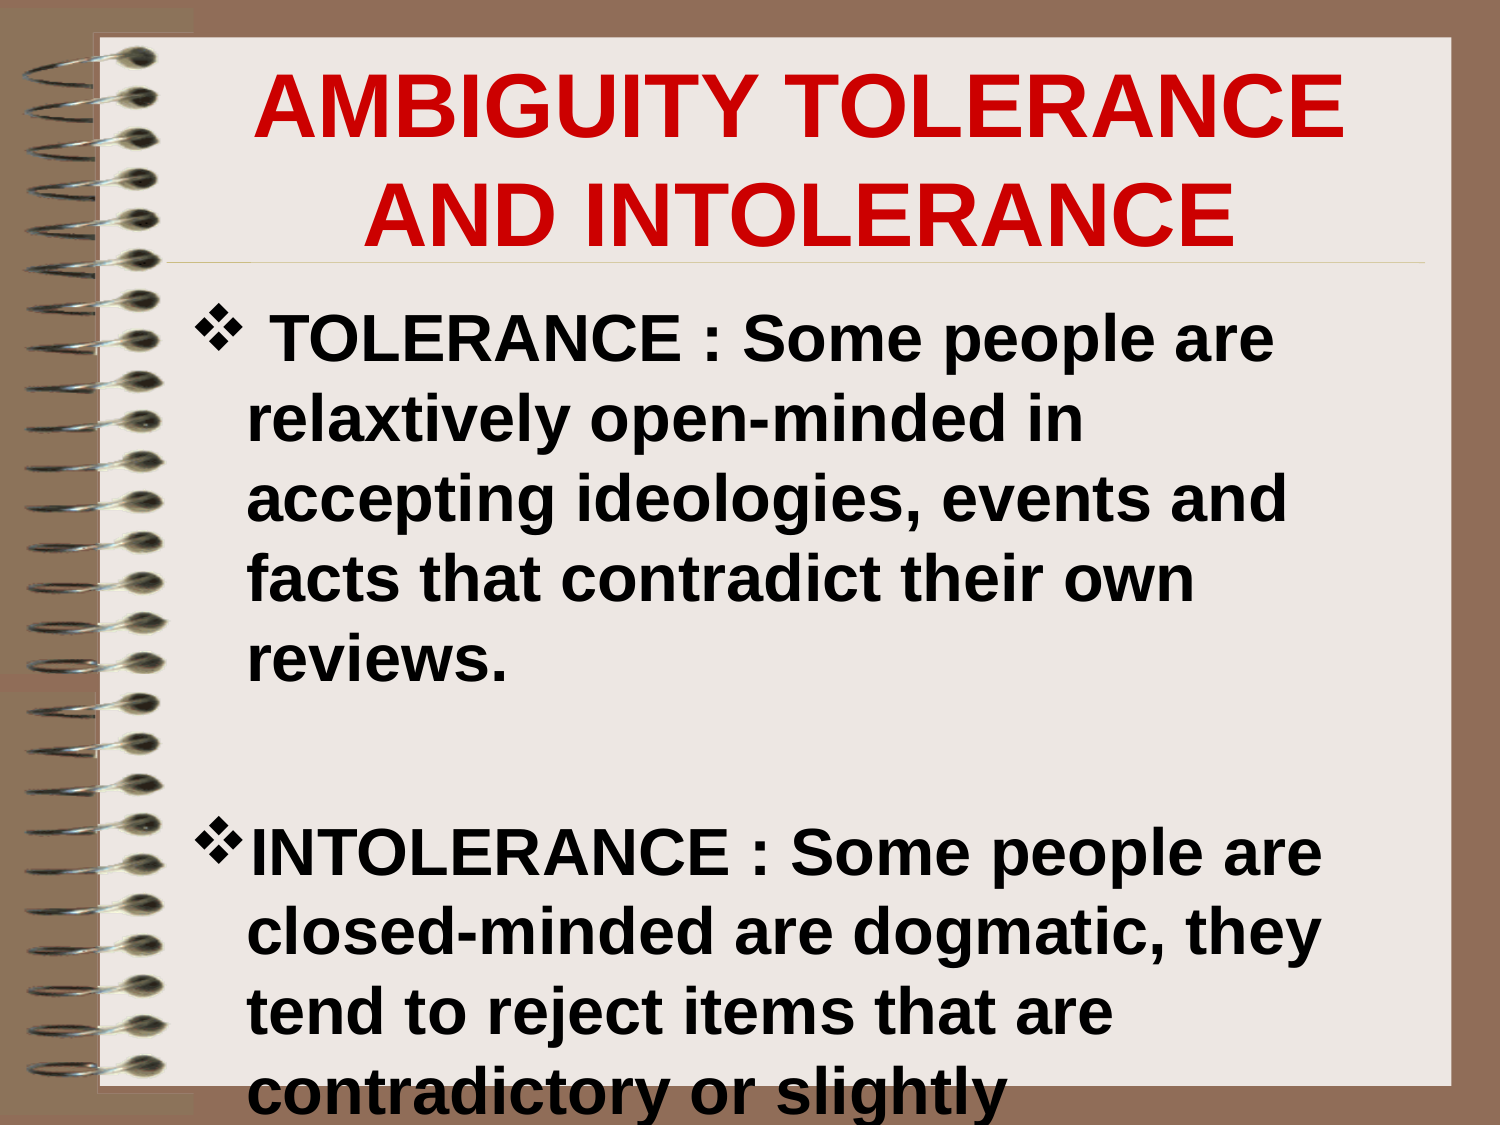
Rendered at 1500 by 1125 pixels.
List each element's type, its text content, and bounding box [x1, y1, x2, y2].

picture [0, 692, 194, 1115]
title AMBIGUITY TOLERANCE AND INTOLERANCE [174, 38, 1425, 274]
list TOLERANCE : Some people are relaxtively open-minded in accepting ideologies, events and facts that contradict their own reviews. INTOLERANCE : Some people are closed-minded are dogmatic, they tend to reject items that are contradictory or slightly incongruent with their existing system [174, 287, 1425, 963]
picture [0, 8, 194, 674]
